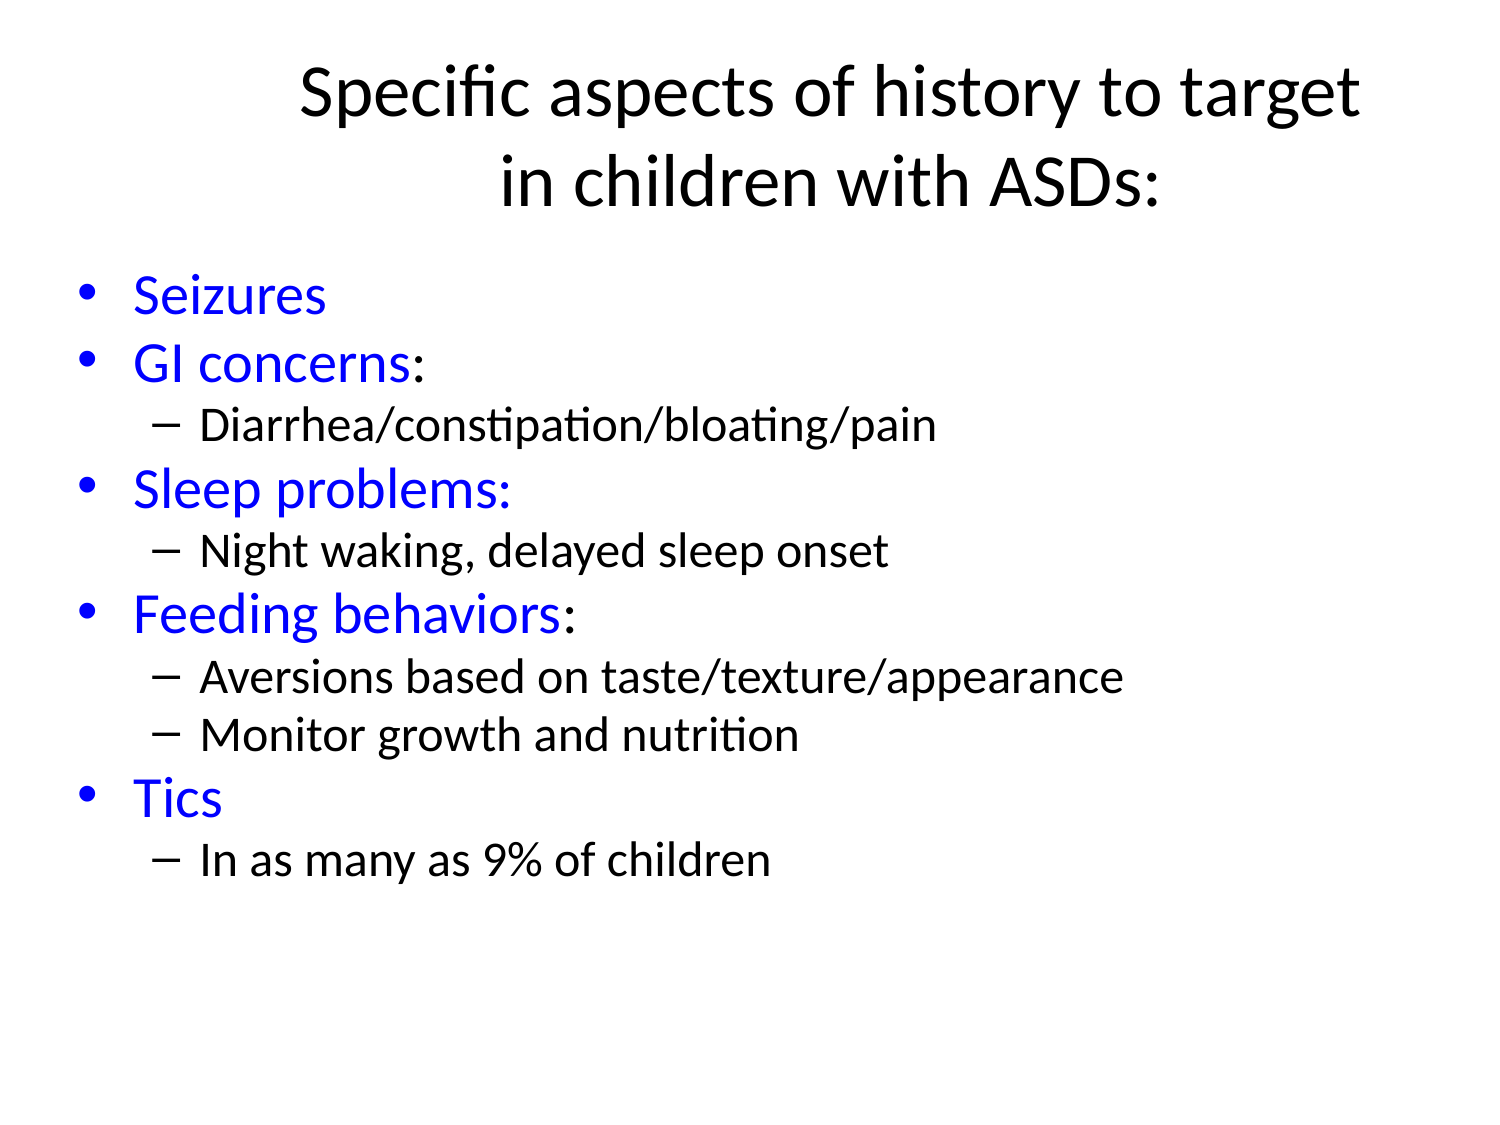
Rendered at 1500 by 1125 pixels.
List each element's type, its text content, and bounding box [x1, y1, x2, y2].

title Specific aspects of history to target in children with ASDs: [249, 0, 1413, 262]
list Seizures GI concerns: Diarrhea/constipation/bloating/pain Sleep problems: Night waking, delayed sleep onset Feeding behaviors: Aversions based on taste/texture/appearance Monitor growth and nutrition Tics In as many as 9% of children [62, 262, 1438, 1005]
